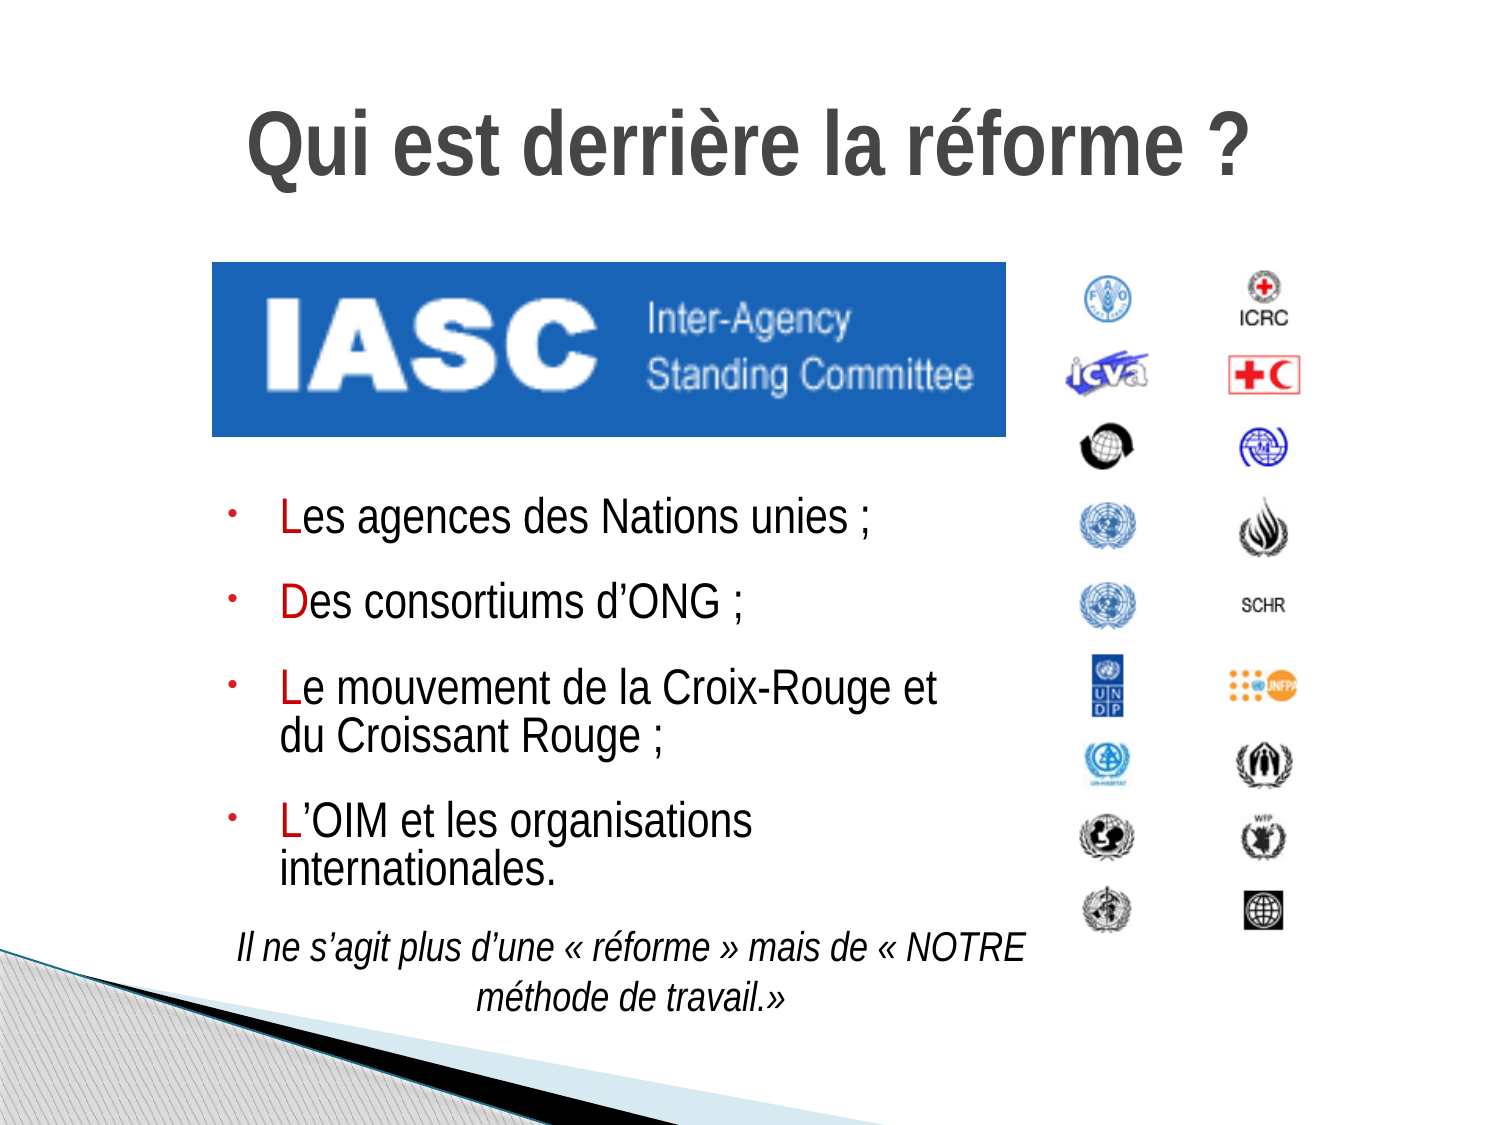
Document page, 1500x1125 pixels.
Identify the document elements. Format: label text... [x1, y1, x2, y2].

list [1049, 249, 1321, 974]
title Qui est derrière la réforme ? [75, 45, 1425, 233]
picture [212, 262, 1006, 437]
text_box Il ne s’agit plus d’une « réforme » mais de « NOTRE méthode de travail.» [200, 912, 1063, 1028]
text_box Les agences des Nations unies ; Des consortiums d’ONG ; Le mouvement de la Croix-Rouge et du Croissant Rouge ; L’OIM et les organisations internationales. [212, 487, 1000, 903]
